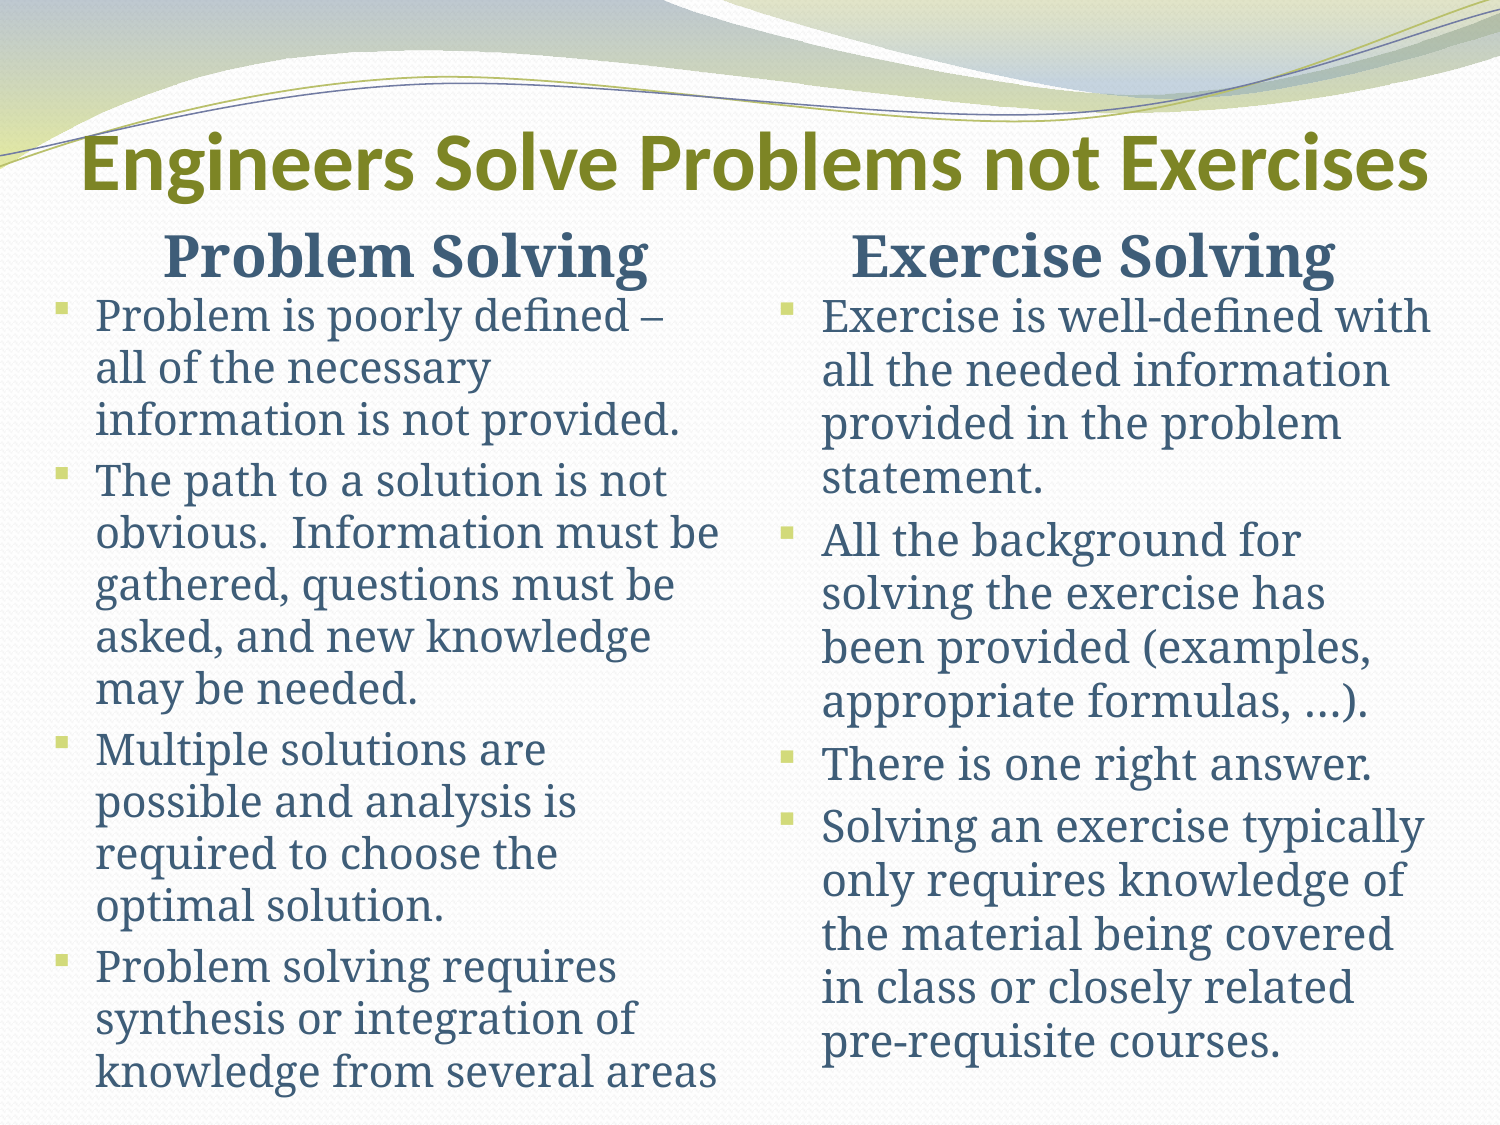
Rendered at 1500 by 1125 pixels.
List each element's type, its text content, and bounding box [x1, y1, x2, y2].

list Problem is poorly defined – all of the necessary information is not provided. The path to a solution is not obvious. Information must be gathered, questions must be asked, and new knowledge may be needed. Multiple solutions are possible and analysis is required to choose the optimal solution. Problem solving requires synthesis or integration of knowledge from several areas [37, 287, 738, 1125]
list Exercise Solving [762, 215, 1426, 287]
text_box Engineers Solve Problems not Exercises [49, 99, 1463, 215]
list Exercise is well-defined with all the needed information provided in the problem statement. All the background for solving the exercise has been provided (examples, appropriate formulas, …). There is one right answer. Solving an exercise typically only requires knowledge of the material being covered in class or closely related pre-requisite courses. [762, 287, 1450, 1125]
list Problem Solving [75, 215, 738, 287]
